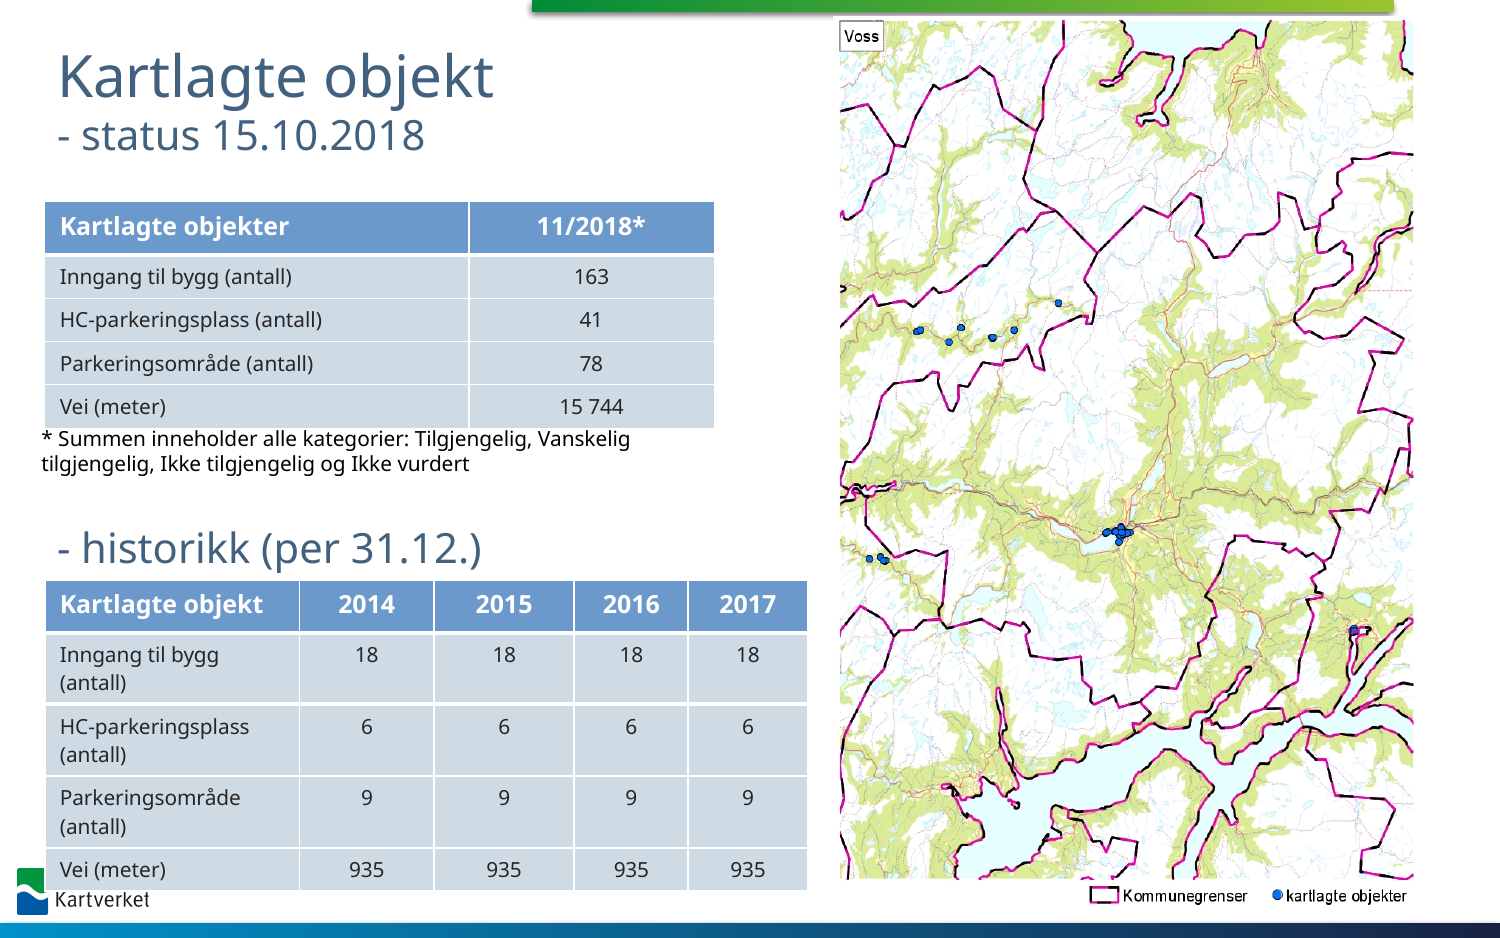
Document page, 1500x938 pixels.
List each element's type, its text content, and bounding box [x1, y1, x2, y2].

table_cell Vei (meter) [46, 849, 299, 890]
table_cell 78 [470, 342, 714, 384]
table_cell Parkeringsområde (antall) [46, 777, 299, 847]
table_header 2016 [575, 581, 687, 631]
table_cell 41 [470, 299, 714, 341]
table_cell 935 [435, 849, 573, 890]
table_header 2015 [435, 581, 573, 631]
table_cell 935 [300, 849, 433, 890]
table_cell Inngang til bygg (antall) [45, 257, 468, 298]
table_cell 163 [470, 257, 714, 298]
text_box - historikk (per 31.12.) [42, 496, 828, 580]
table_cell 9 [435, 777, 573, 847]
table_cell 935 [689, 849, 807, 890]
table_header 2014 [300, 581, 433, 631]
table_cell 18 [300, 635, 433, 702]
text_box * Summen inneholder alle kategorier: Tilgjengelig, Vanskelig tilgjengelig, Ikke tilgjengelig og Ikke vurdert [26, 417, 711, 483]
table_cell 15 744 [470, 385, 714, 428]
table_cell 6 [300, 706, 433, 775]
table_header 11/2018* [470, 202, 714, 253]
table_header Kartlagte objekt [46, 581, 299, 631]
table_header 2017 [689, 581, 807, 631]
table_cell 18 [575, 635, 687, 702]
table_cell 6 [435, 706, 573, 775]
table_cell HC-parkeringsplass (antall) [46, 706, 299, 775]
table_cell 935 [575, 849, 687, 890]
table_cell HC-parkeringsplass (antall) [45, 299, 468, 341]
picture [833, 16, 1419, 913]
table_cell 9 [689, 777, 807, 847]
table_cell Vei (meter) [45, 385, 468, 417]
table_cell 9 [575, 777, 687, 847]
table_cell 9 [300, 777, 433, 847]
table_cell 18 [689, 635, 807, 702]
table_cell Parkeringsområde (antall) [45, 342, 468, 384]
table_cell 6 [575, 706, 687, 775]
table_cell 18 [435, 635, 573, 702]
table_header Kartlagte objekter [45, 202, 468, 253]
table_cell Inngang til bygg (antall) [46, 635, 299, 702]
text_box Kartlagte objekt - status 15.10.2018 [42, 24, 828, 167]
table_cell 6 [689, 706, 807, 775]
